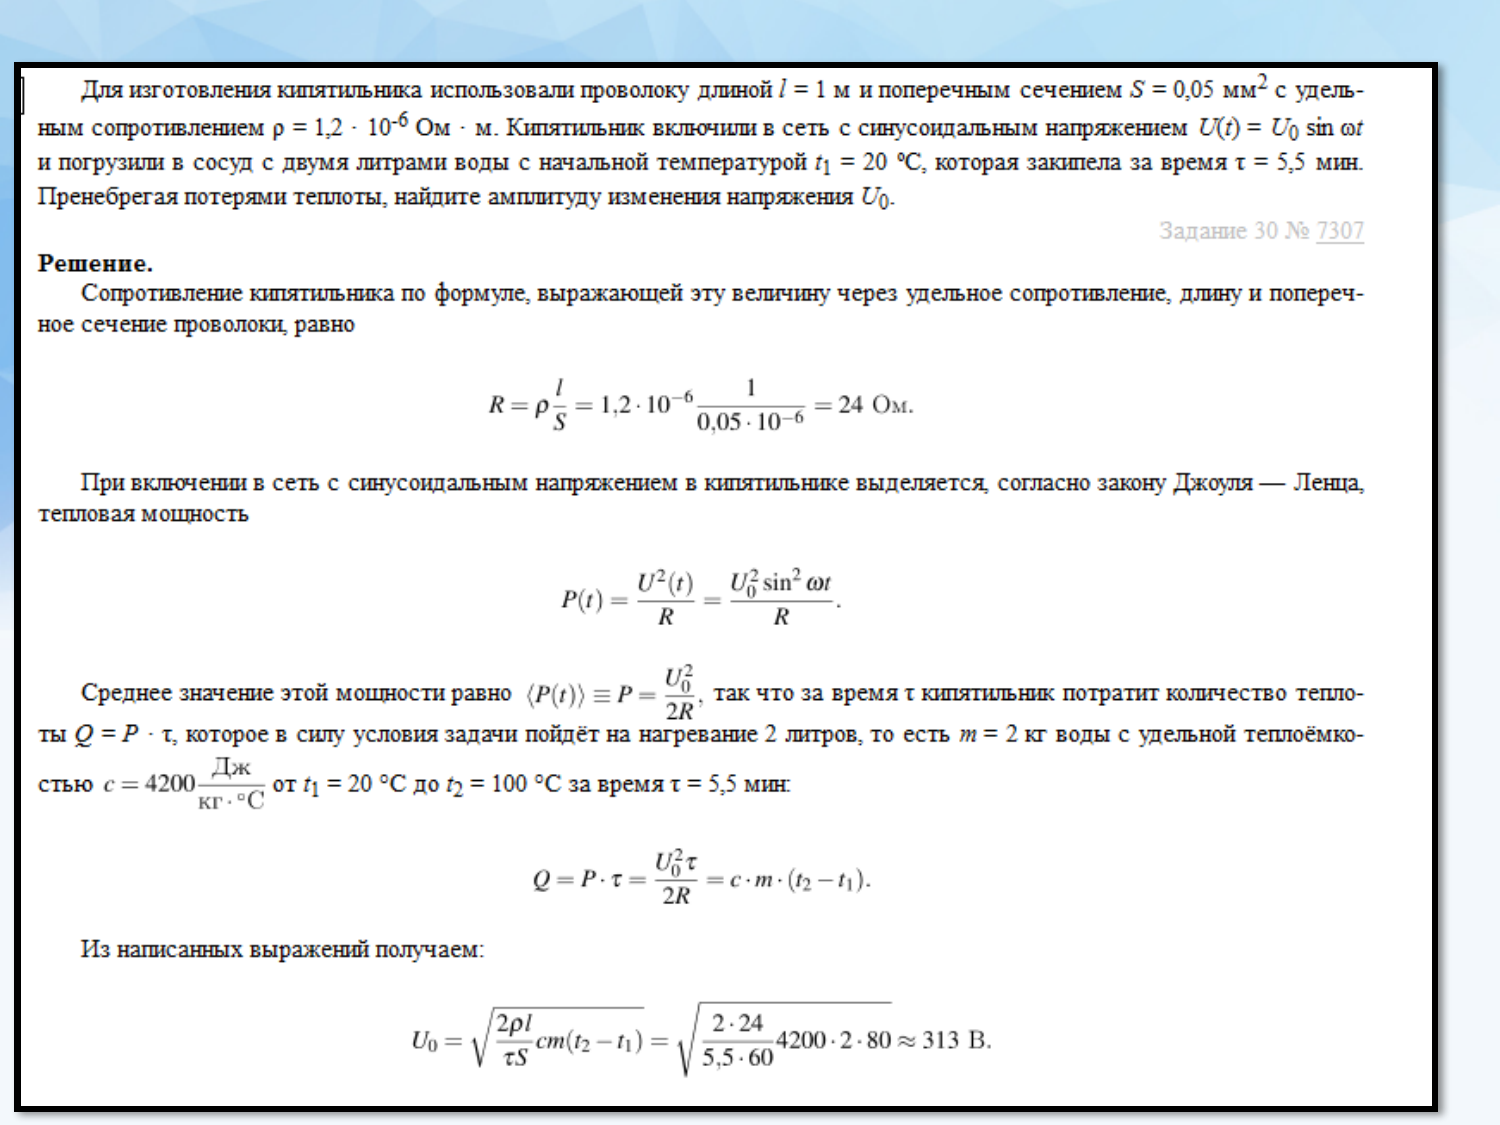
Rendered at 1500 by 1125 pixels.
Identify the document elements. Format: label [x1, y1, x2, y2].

picture [0, 0, 1500, 1125]
list [20, 67, 1433, 1106]
